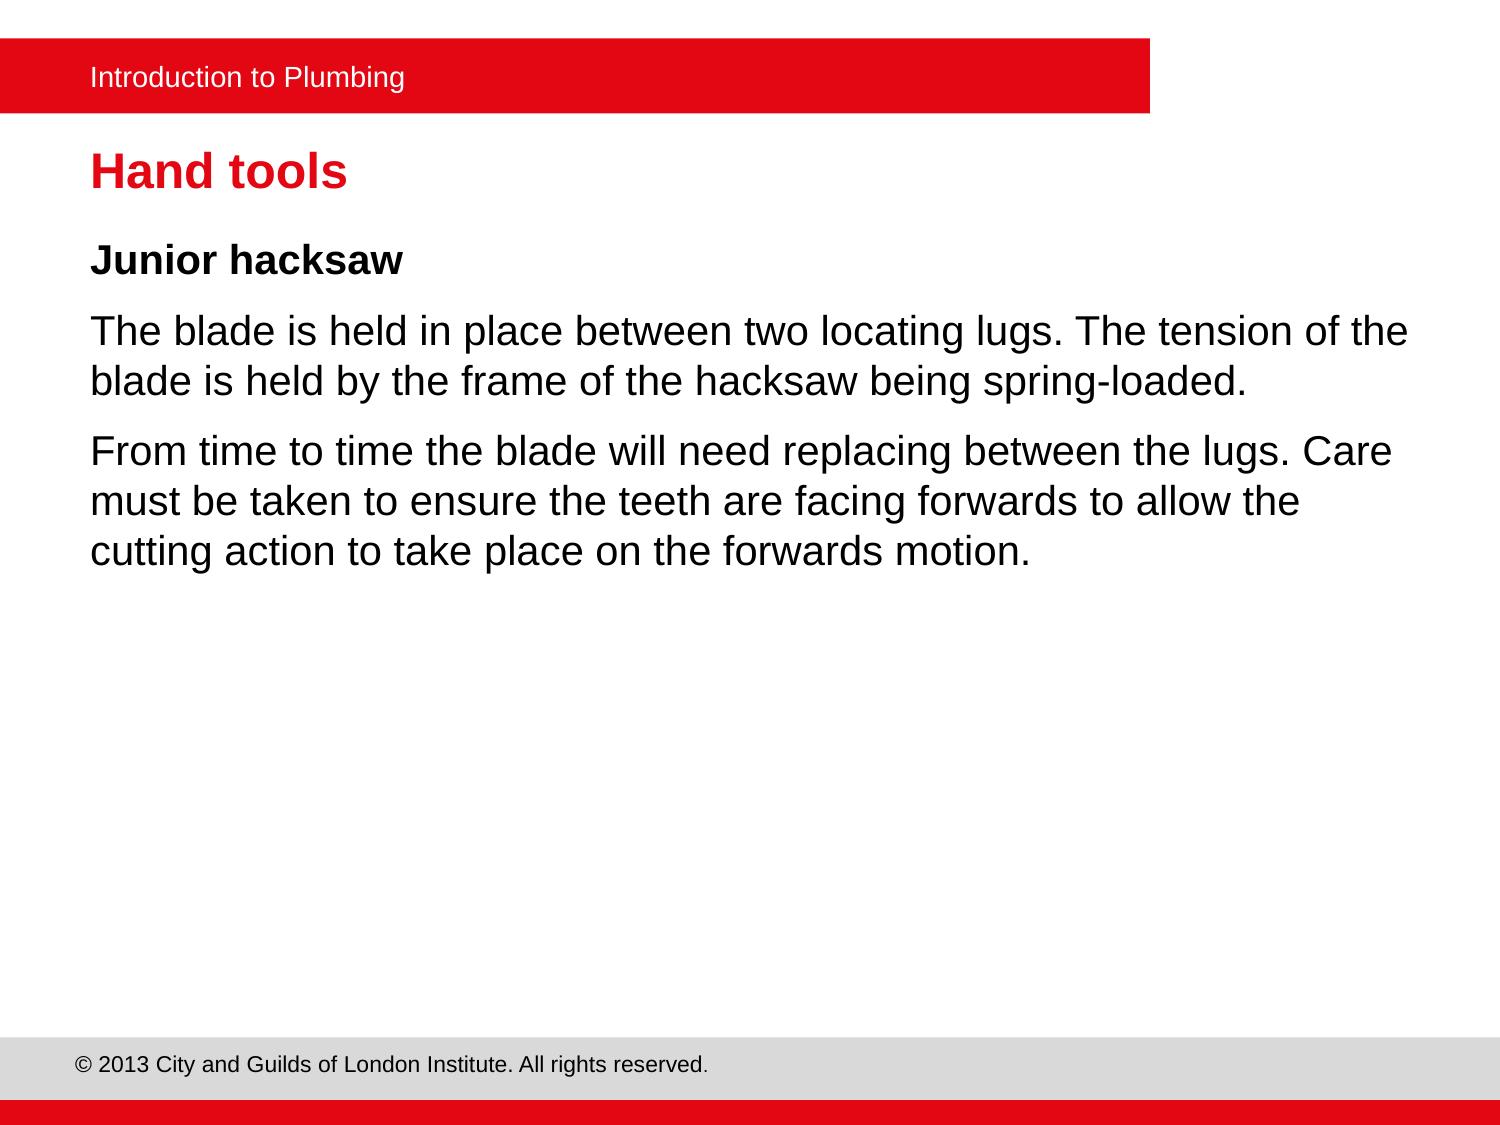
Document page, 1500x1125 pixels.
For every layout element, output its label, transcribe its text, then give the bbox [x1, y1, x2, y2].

title Hand tools [74, 137, 1424, 201]
list Junior hacksaw The blade is held in place between two locating lugs. The tension of the blade is held by the frame of the hacksaw being spring-loaded. From time to time the blade will need replacing between the lugs. Care must be taken to ensure the teeth are facing forwards to allow the cutting action to take place on the forwards motion. [74, 224, 1426, 1012]
